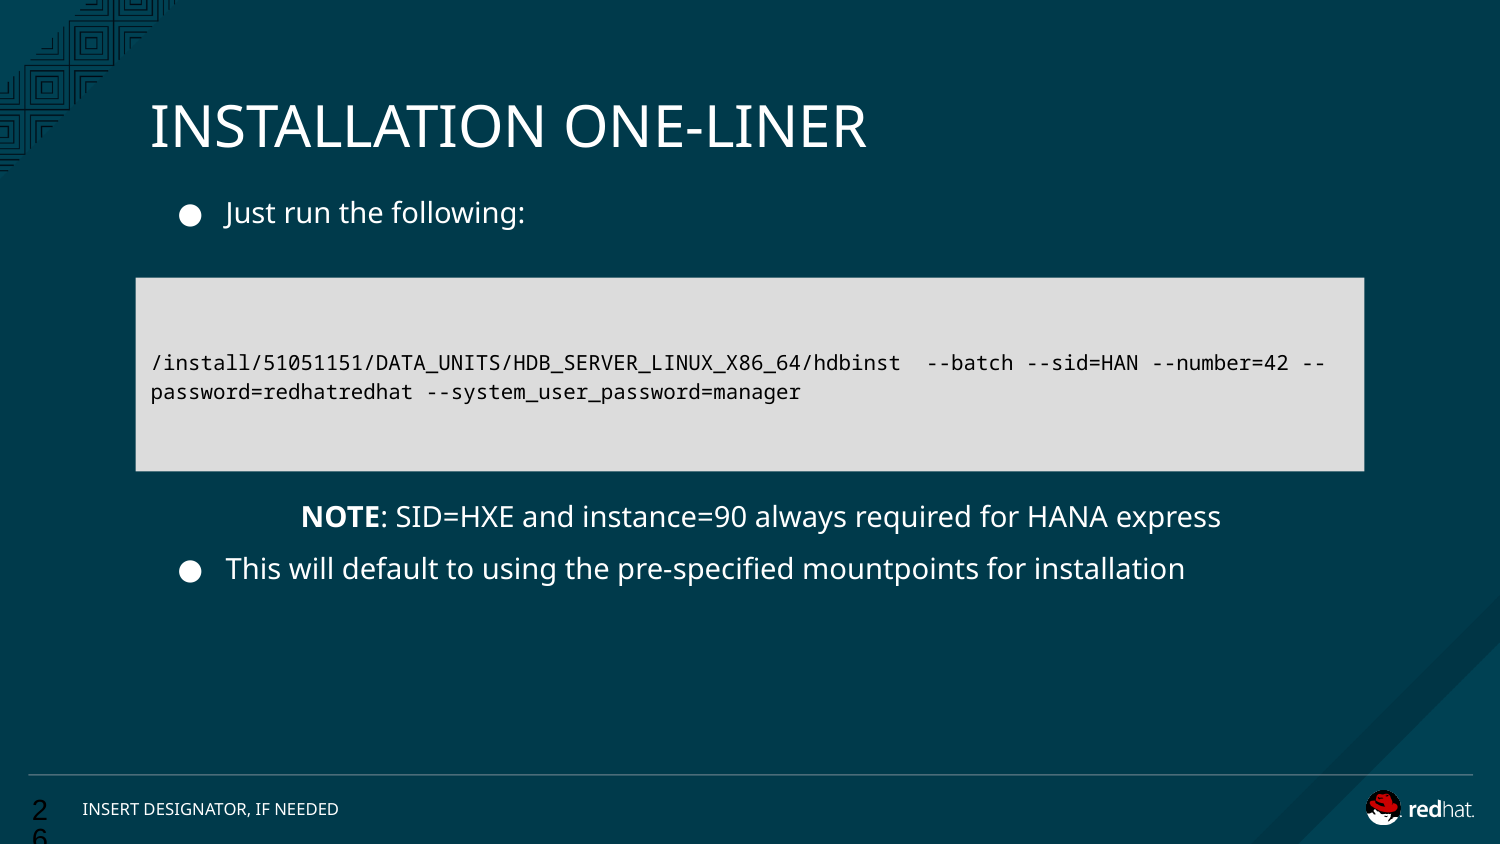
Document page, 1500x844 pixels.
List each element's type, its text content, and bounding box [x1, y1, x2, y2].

title INSTALLATION ONE-LINER [135, 0, 1365, 175]
text_box /install/51051151/DATA_UNITS/HDB_SERVER_LINUX_X86_64/hdbinst --batch --sid=HAN --number=42 --password=redhatredhat --system_user_password=manager [135, 277, 1365, 472]
picture [1430, 800, 1440, 817]
picture [1367, 791, 1400, 824]
slide_number ‹#› [16, 776, 77, 842]
picture [1410, 805, 1416, 816]
picture [1418, 806, 1427, 817]
list Just run the following: NOTE: SID=HXE and instance=90 always required for HANA express This will default to using the pre-specified mountpoints for installation [135, 472, 1365, 649]
list Just run the following: NOTE: SID=HXE and instance=90 always required for HANA express This will default to using the pre-specified mountpoints for installation [135, 175, 1365, 277]
